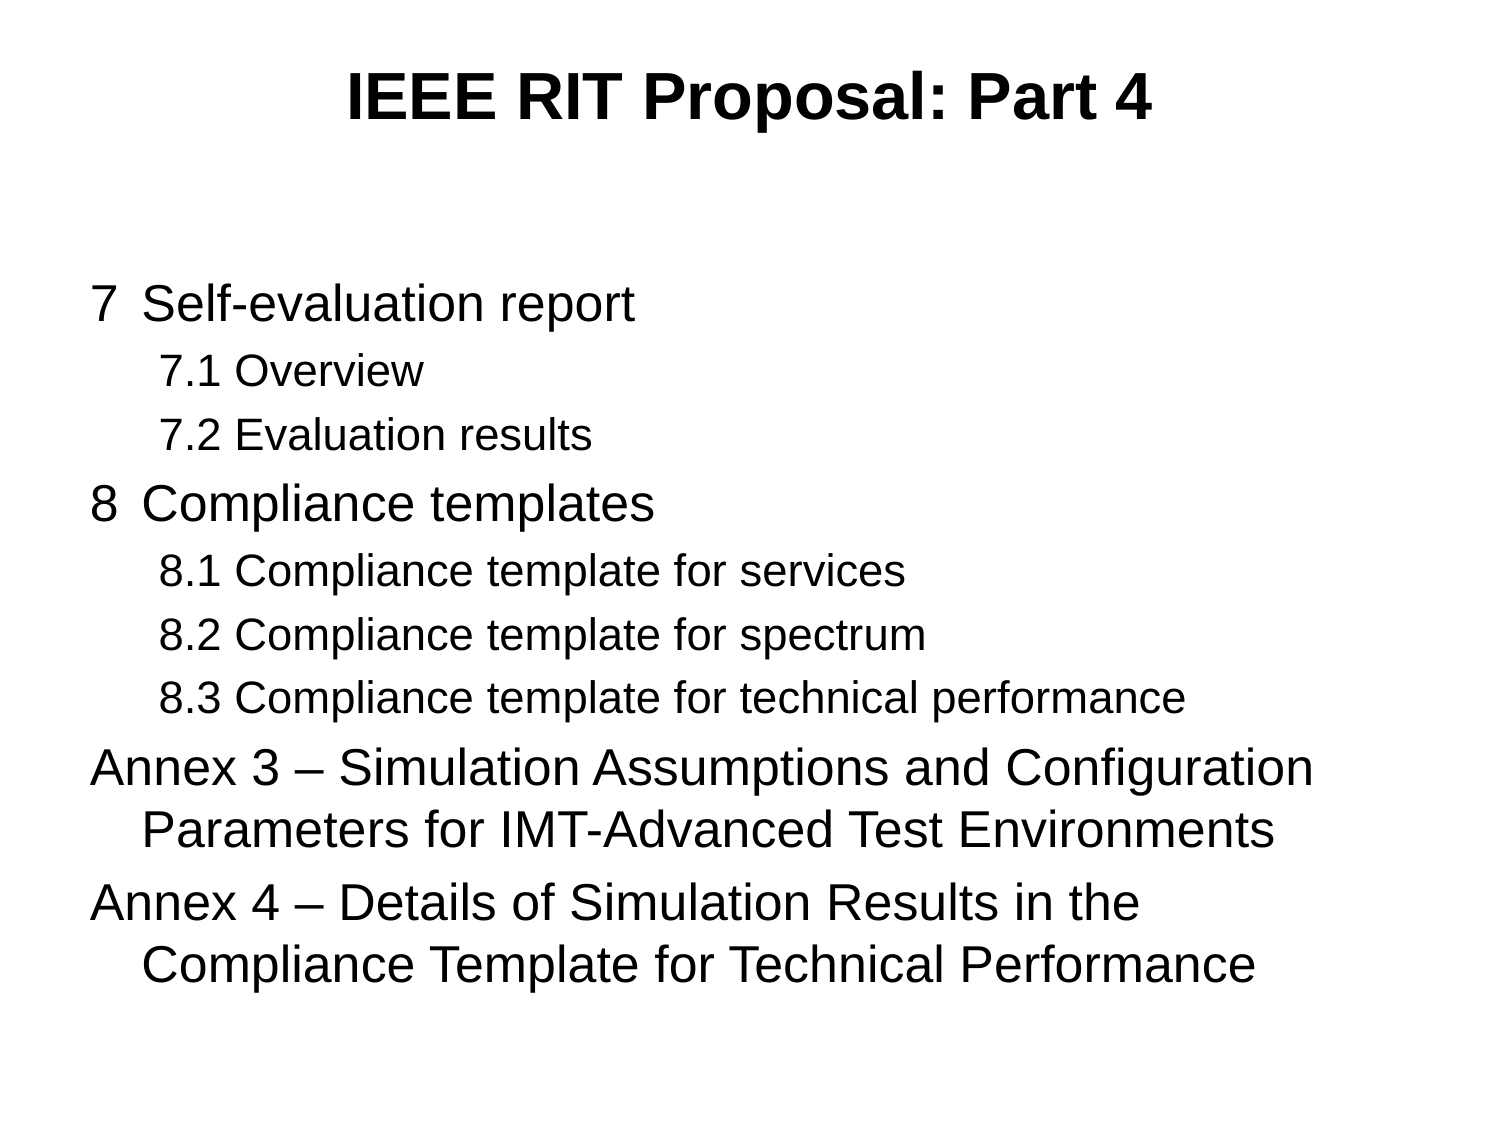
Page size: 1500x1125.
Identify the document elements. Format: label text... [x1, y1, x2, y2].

list 7 Self-evaluation report 7.1 Overview 7.2 Evaluation results 8 Compliance templates 8.1 Compliance template for services 8.2 Compliance template for spectrum 8.3 Compliance template for technical performance Annex 3 – Simulation Assumptions and Configuration Parameters for IMT-Advanced Test Environments Annex 4 – Details of Simulation Results in the Compliance Template for Technical Performance [75, 262, 1425, 1005]
title IEEE RIT Proposal: Part 4 [75, 45, 1425, 233]
